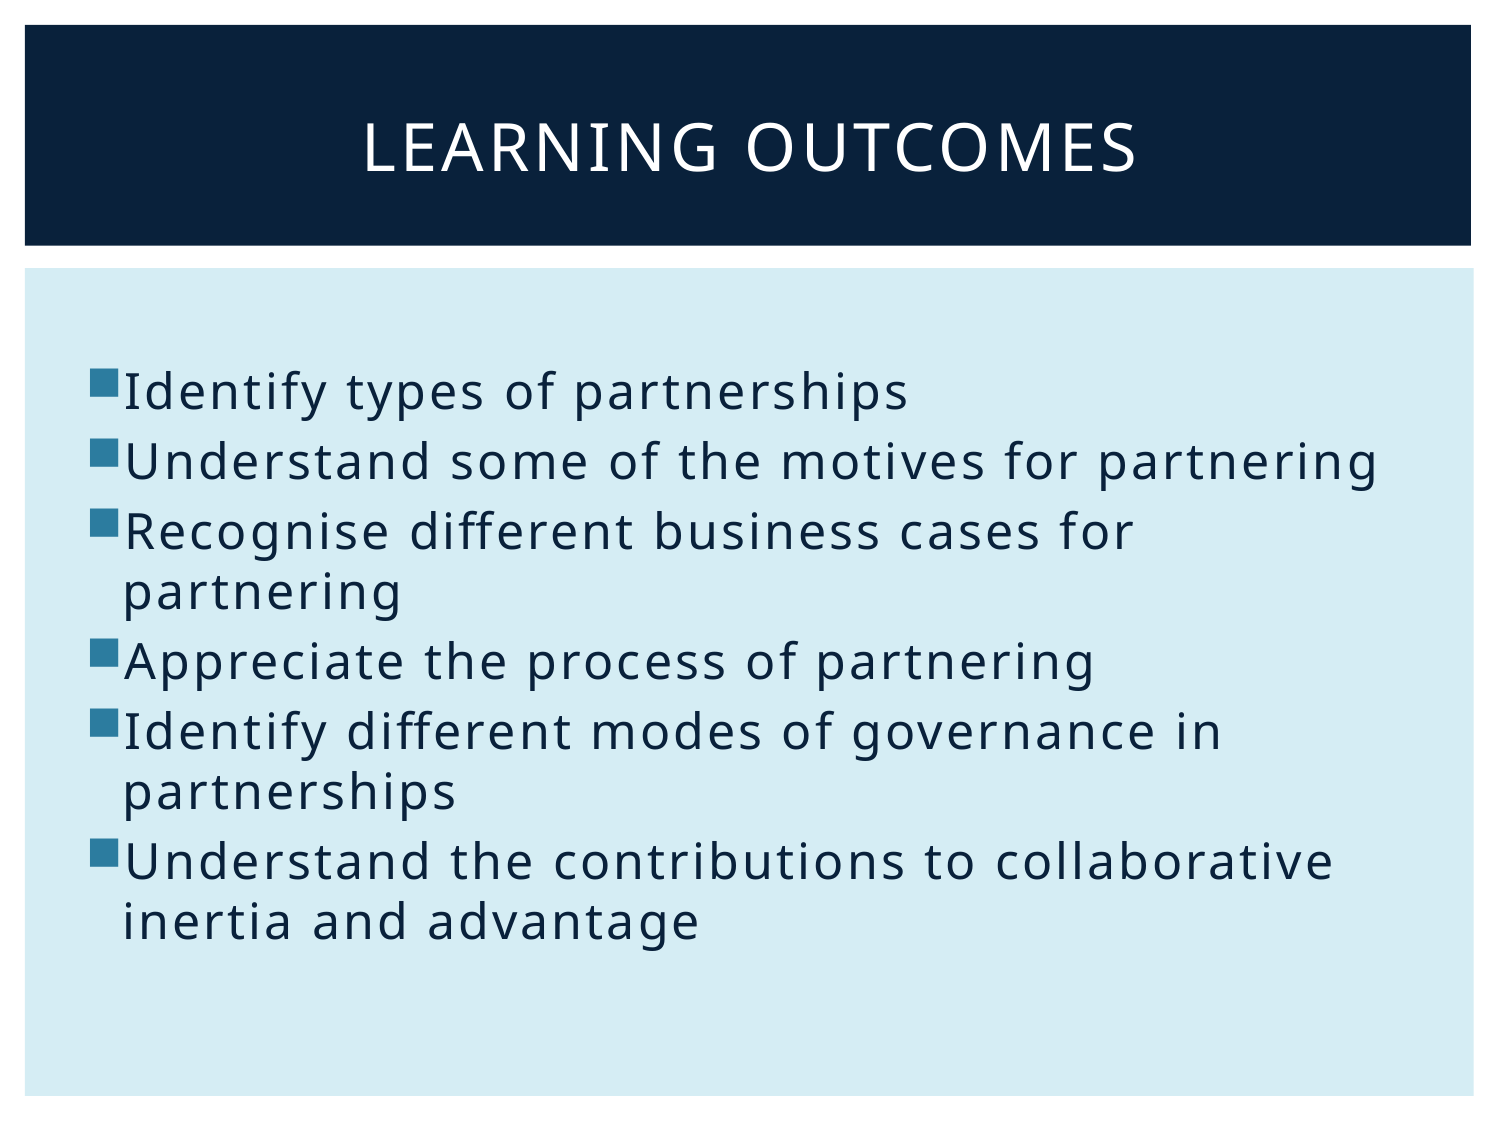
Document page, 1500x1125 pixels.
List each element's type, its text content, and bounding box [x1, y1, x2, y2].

list Identify types of partnerships Understand some of the motives for partnering Recognise different business cases for partnering Appreciate the process of partnering Identify different modes of governance in partnerships Understand the contributions to collaborative inertia and advantage [62, 281, 1442, 1005]
title Learning outcomes [62, 58, 1438, 232]
